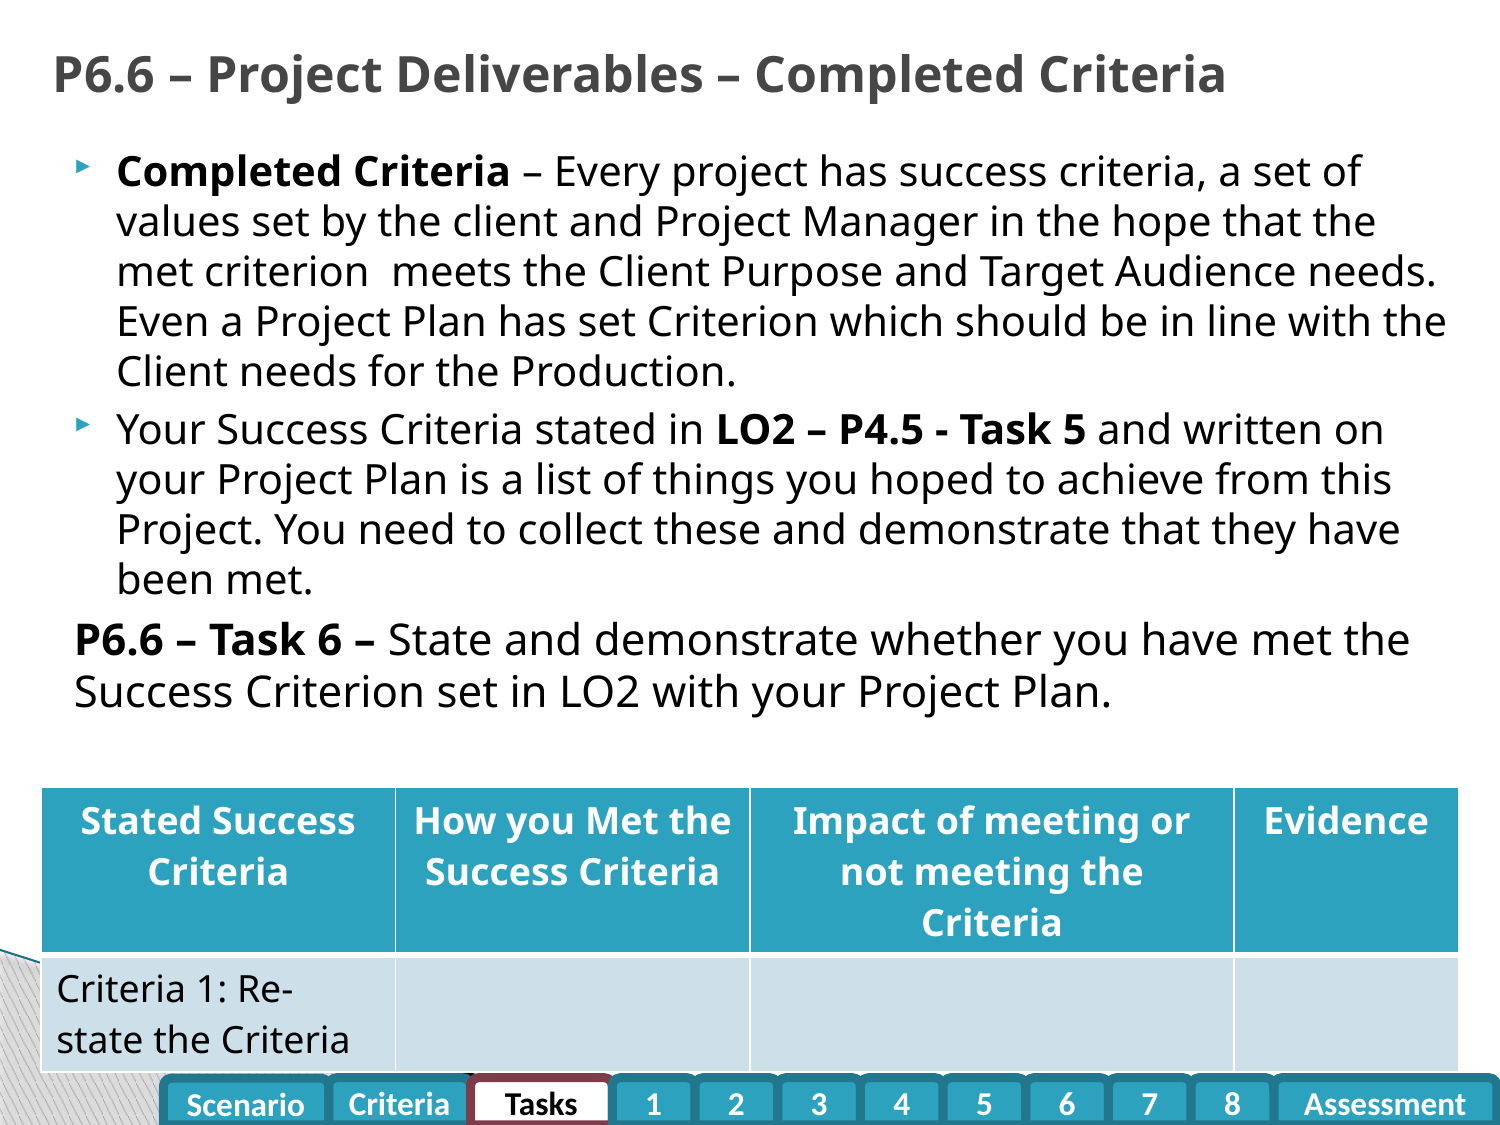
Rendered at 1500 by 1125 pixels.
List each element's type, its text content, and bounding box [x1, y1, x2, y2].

table_cell [751, 958, 1233, 1071]
table_header Evidence [1235, 788, 1458, 952]
table_cell Criteria 1: Re-state the Criteria [42, 958, 395, 1071]
table_cell [396, 958, 749, 1071]
table_header How you Met the Success Criteria [396, 788, 749, 952]
title P6.6 – Project Deliverables – Completed Criteria [37, 19, 1471, 126]
table_header Stated Success Criteria [42, 788, 395, 952]
list Completed Criteria – Every project has success criteria, a set of values set by the client and Project Manager in the hope that the met criterion meets the Client Purpose and Target Audience needs. Even a Project Plan has set Criterion which should be in line with the Client needs for the Production. Your Success Criteria stated in LO2 – P4.5 - Task 5 and written on your Project Plan is a list of things you hoped to achieve from this Project. You need to collect these and demonstrate that they have been met. P6.6 – Task 6 – State and demonstrate whether you have met the Success Criterion set in LO2 with your Project Plan. [41, 137, 1471, 1035]
table_cell [1235, 958, 1458, 1071]
table_header Impact of meeting or not meeting the Criteria [751, 788, 1233, 952]
